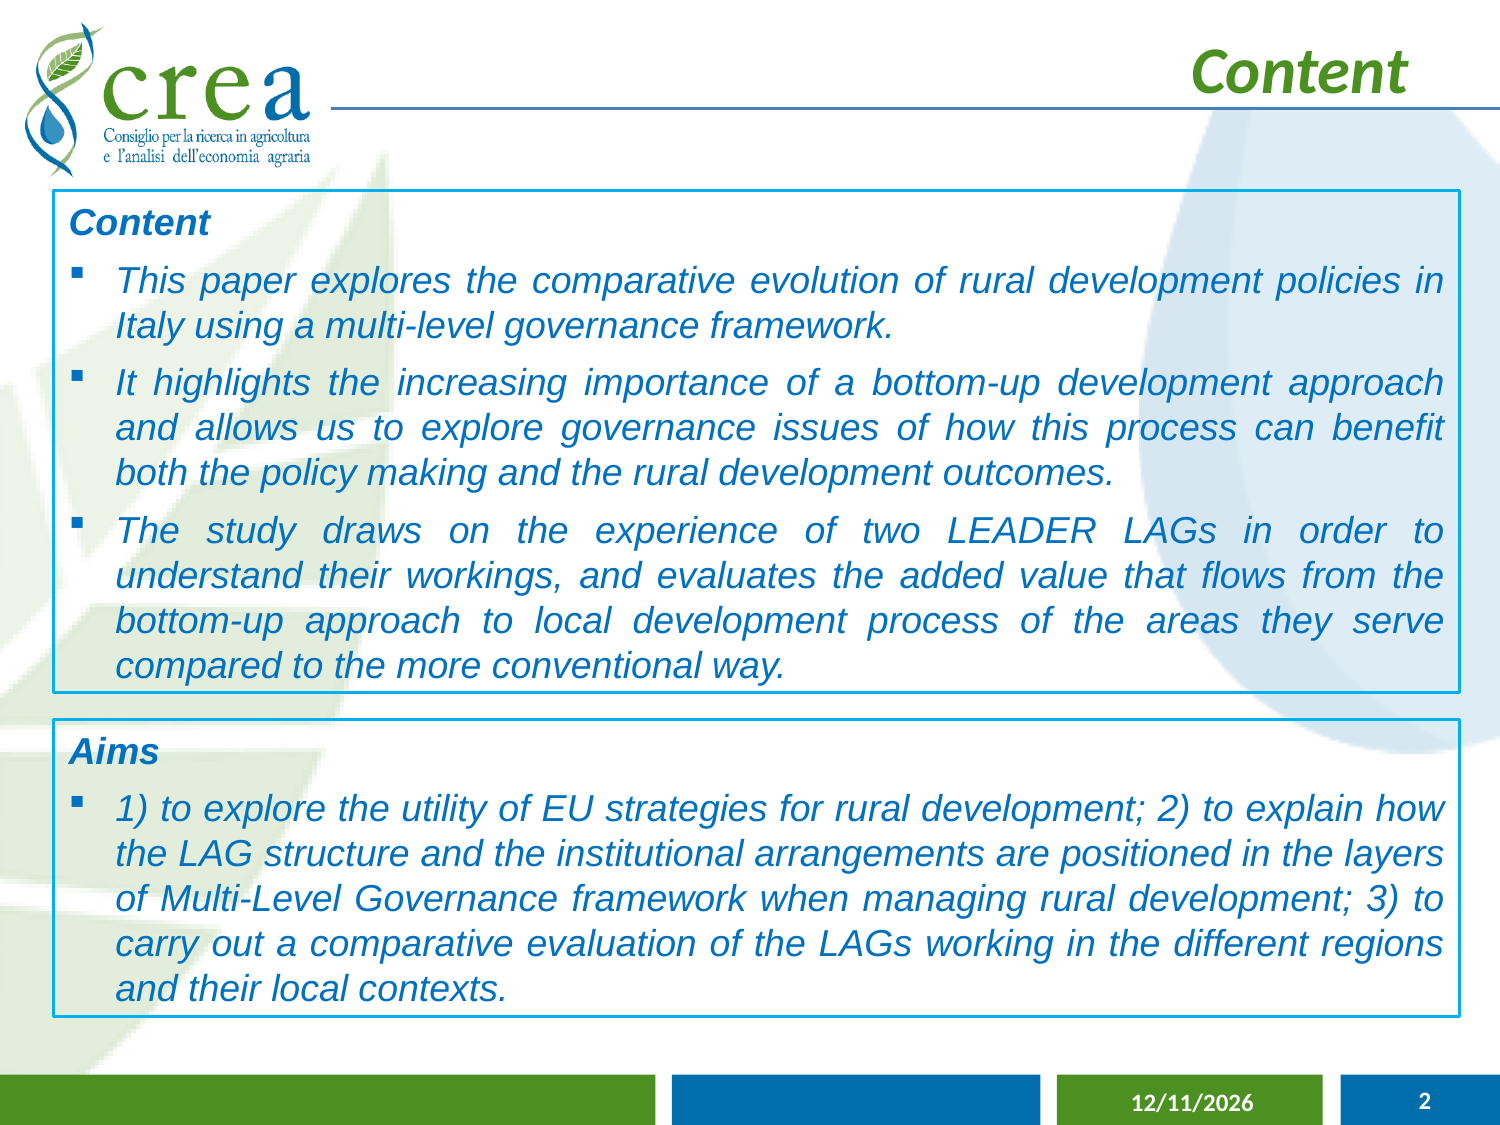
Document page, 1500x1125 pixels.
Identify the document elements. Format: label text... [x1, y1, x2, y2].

list Content [348, 19, 1424, 90]
text_box Content This paper explores the comparative evolution of rural development policies in Italy using a multi-level governance framework. It highlights the increasing importance of a bottom-up development approach and allows us to explore governance issues of how this process can benefit both the policy making and the rural development outcomes. The study draws on the experience of two LEADER LAGs in order to understand their workings, and evaluates the added value that flows from the bottom-up approach to local development process of the areas they serve compared to the more conventional way. [53, 190, 1460, 693]
picture [0, 22, 408, 1079]
text_box Aims 1) to explore the utility of EU strategies for rural development; 2) to explain how the LAG structure and the institutional arrangements are positioned in the layers of Multi-Level Governance framework when managing rural development; 3) to carry out a comparative evaluation of the LAGs working in the different regions and their local contexts. [53, 719, 1460, 1017]
picture [1139, 110, 1500, 754]
